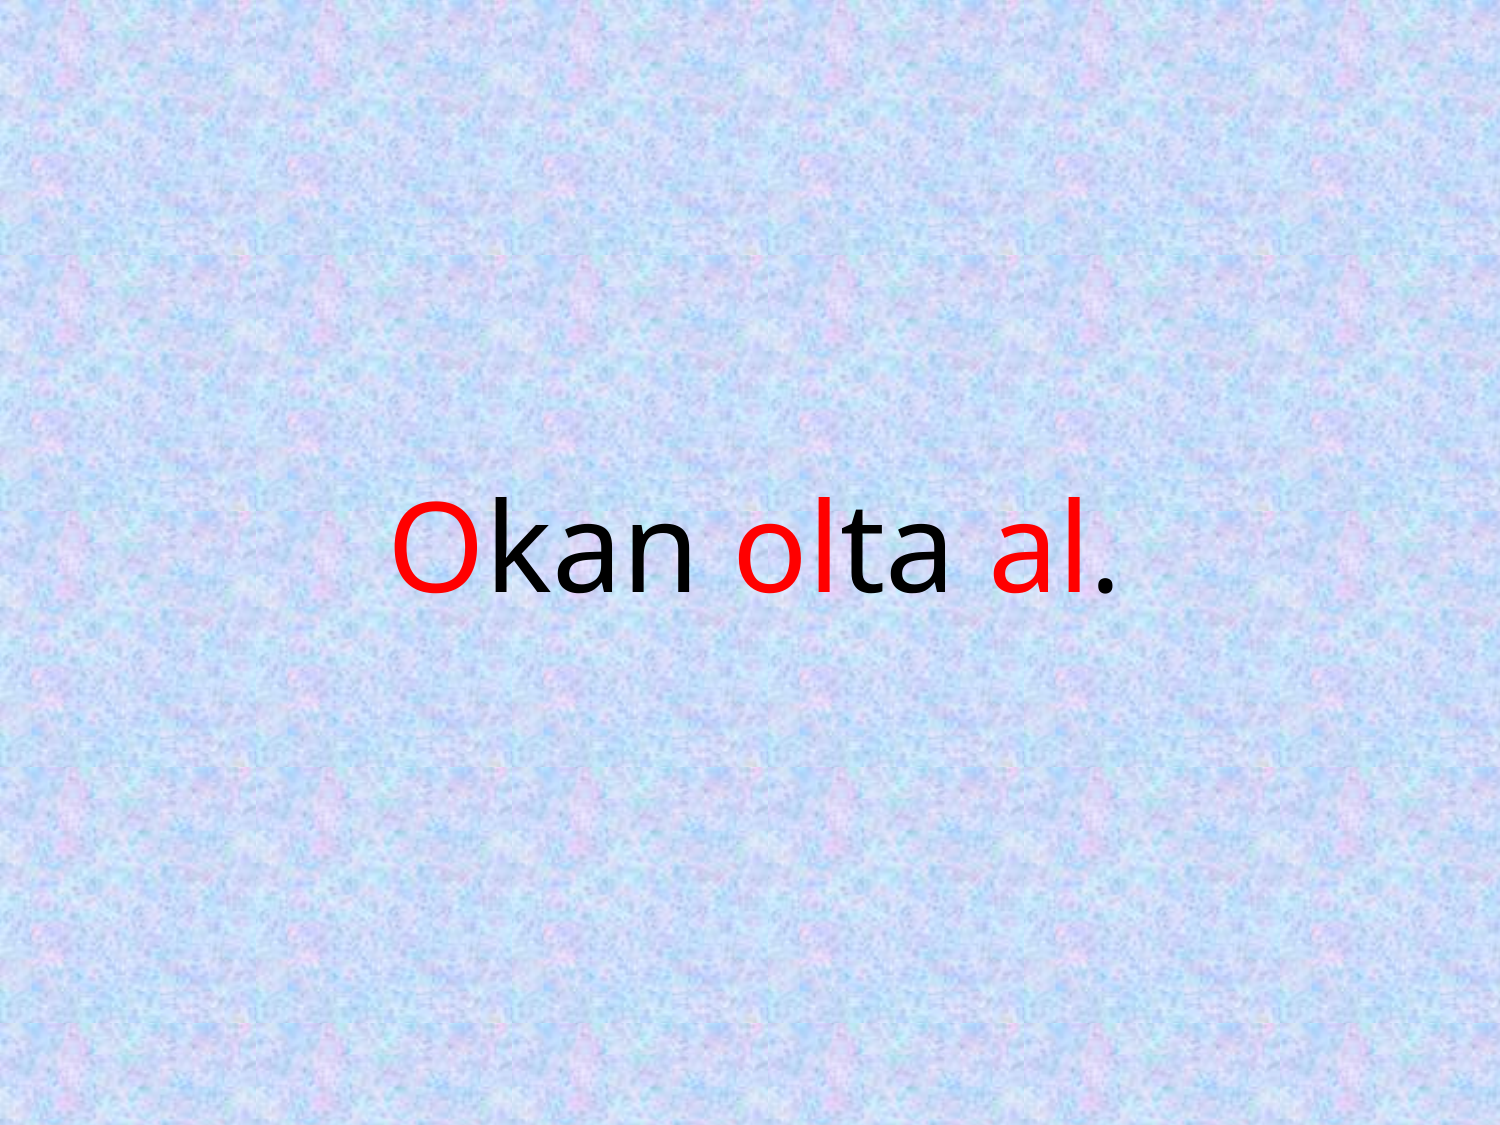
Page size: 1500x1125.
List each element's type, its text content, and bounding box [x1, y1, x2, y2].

picture [0, 0, 1500, 1125]
title Okan olta al. [117, 421, 1393, 663]
